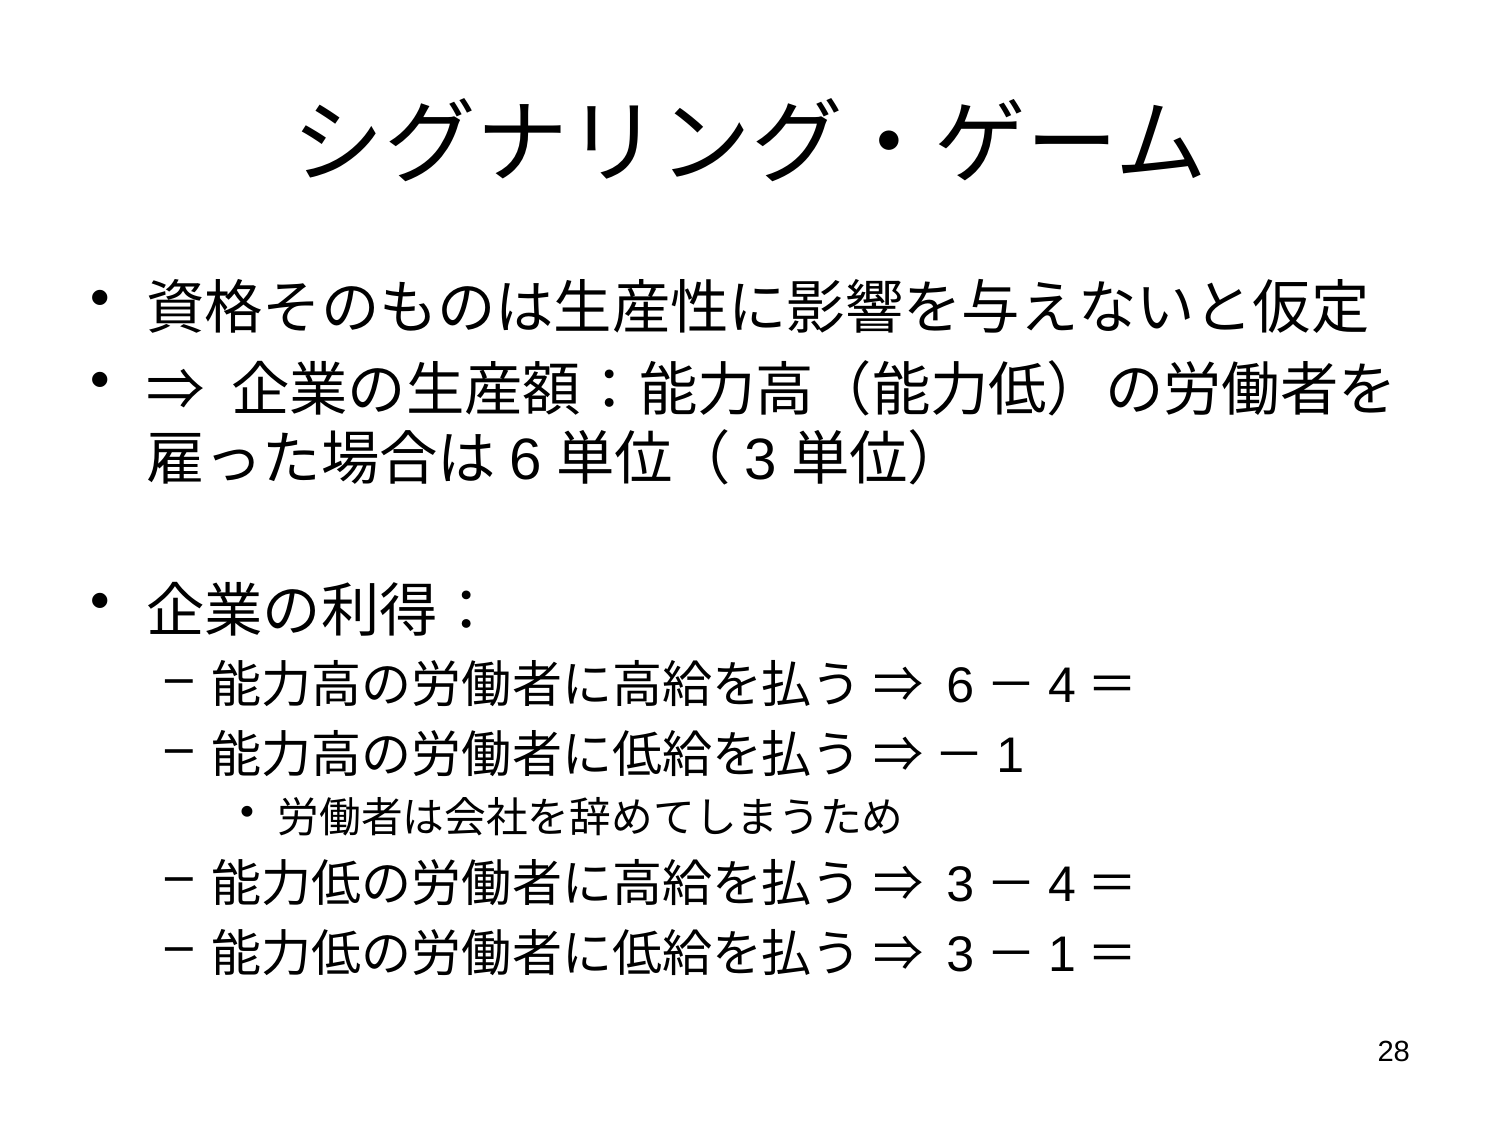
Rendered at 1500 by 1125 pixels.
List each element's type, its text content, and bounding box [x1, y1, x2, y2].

title シグナリング・ゲーム [75, 45, 1425, 233]
slide_number 28 [1074, 1024, 1426, 1103]
list 資格そのものは生産性に影響を与えないと仮定 ⇒ 企業の生産額：能力高（能力低）の労働者を雇った場合は6単位（3単位） 企業の利得： 能力高の労働者に高給を払う ⇒ 6－4＝2 能力高の労働者に低給を払う ⇒ －1 労働者は会社を辞めてしまうため 能力低の労働者に高給を払う ⇒ 3－4＝－1 能力低の労働者に低給を払う ⇒ 3－1＝2 [75, 262, 1425, 1038]
